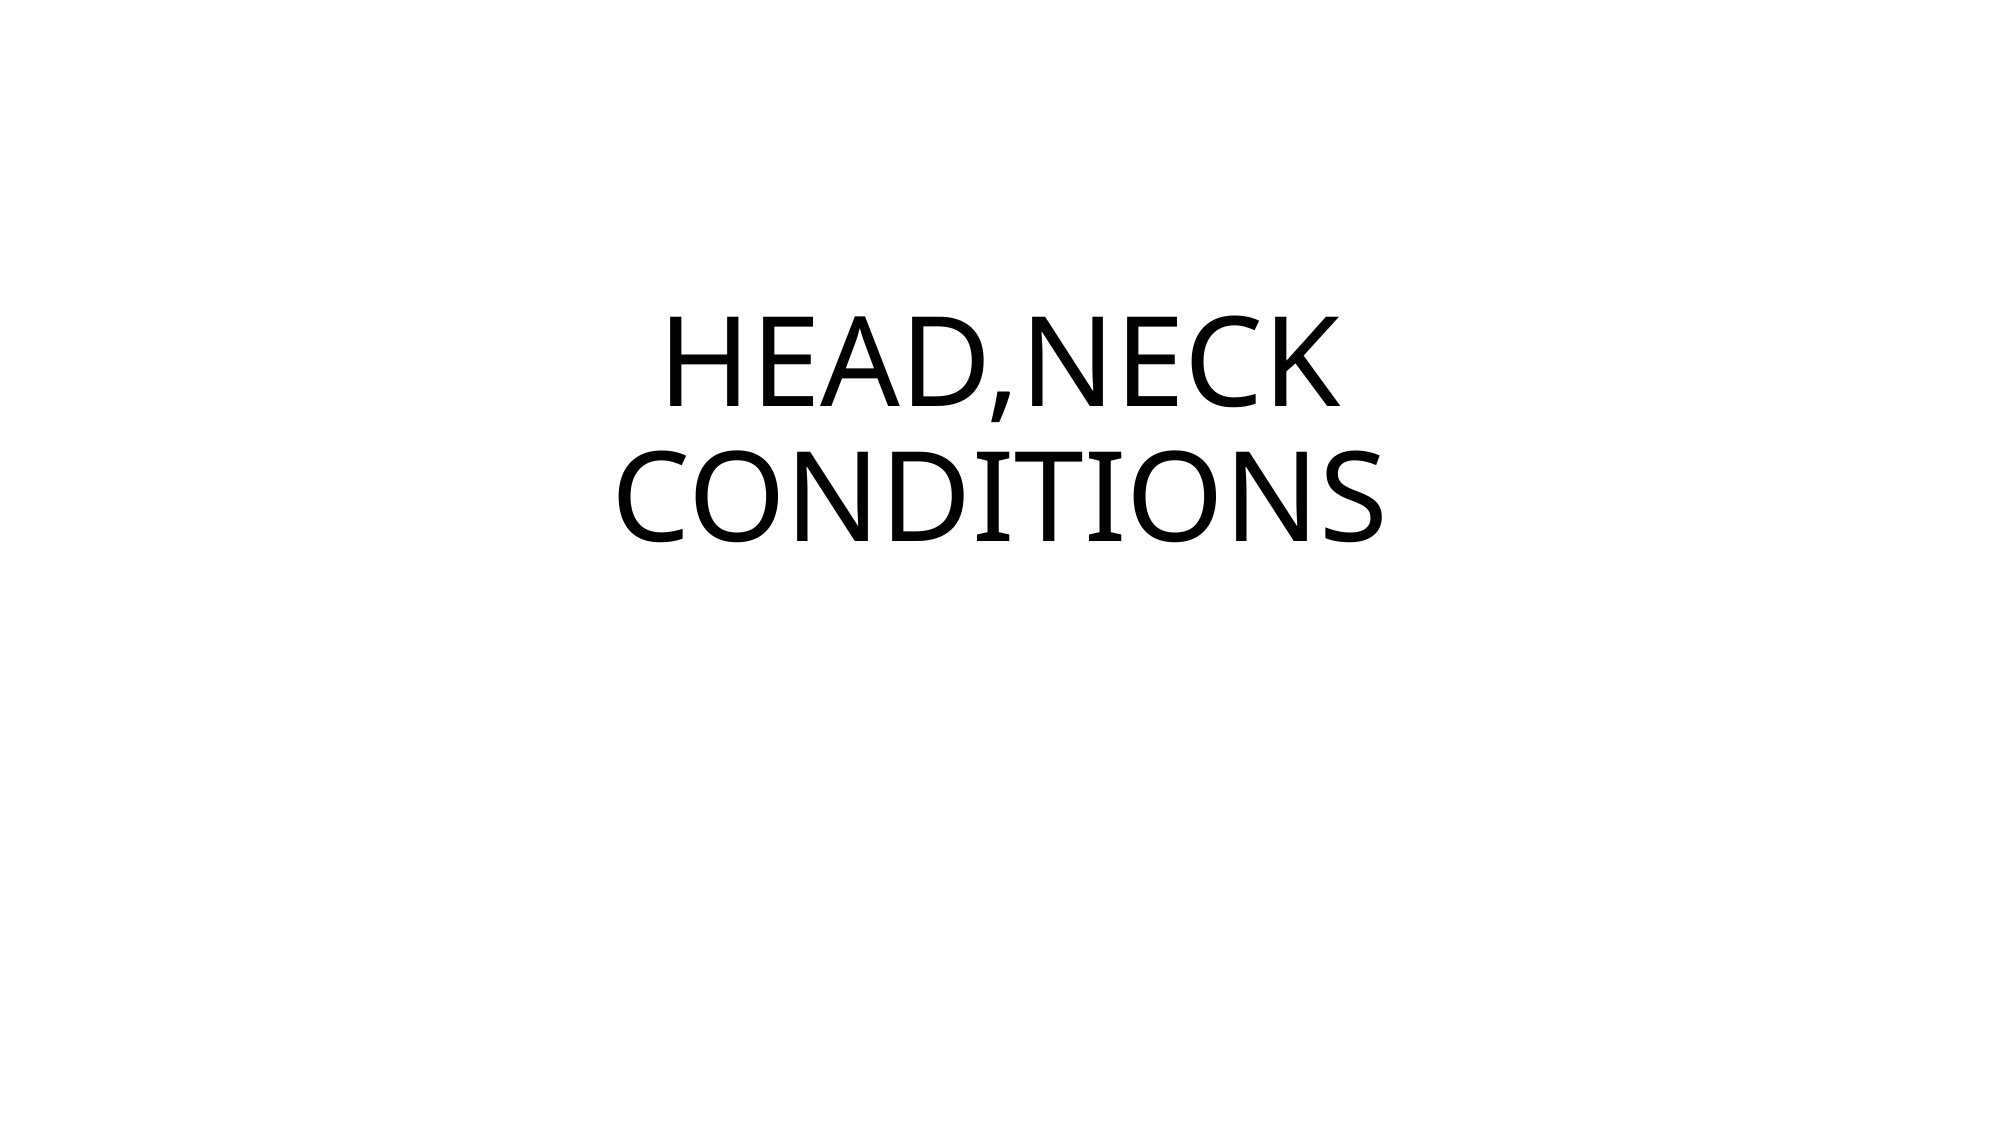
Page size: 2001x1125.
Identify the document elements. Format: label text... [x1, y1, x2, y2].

title HEAD,NECK CONDITIONS [249, 184, 1750, 576]
